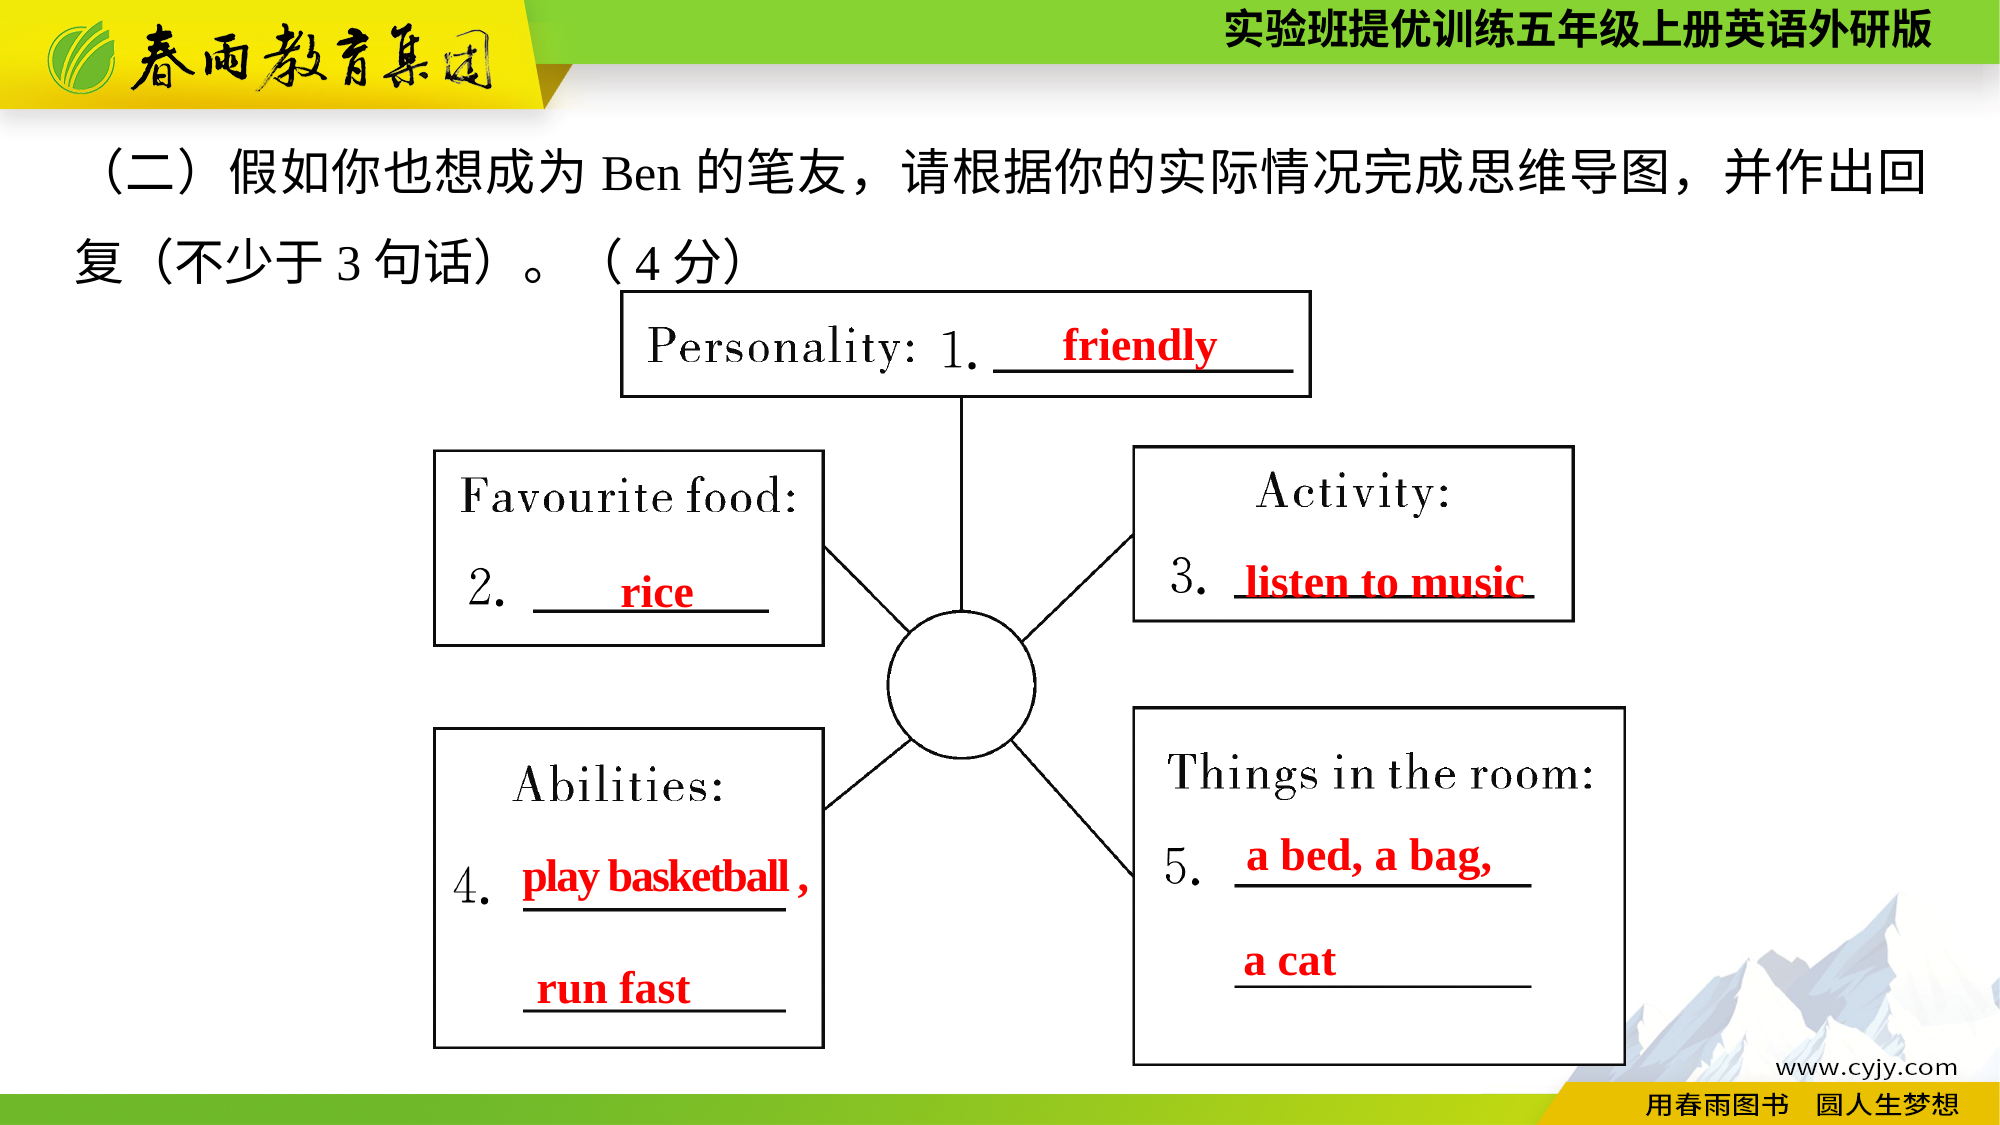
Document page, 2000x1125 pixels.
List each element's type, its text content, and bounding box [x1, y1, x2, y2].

list （二）假如你也想成为Ben的笔友，请根据你的实际情况完成思维导图，并作出回复（不少于3句话）。（4分） [59, 103, 1944, 289]
picture [0, 0, 2000, 1125]
